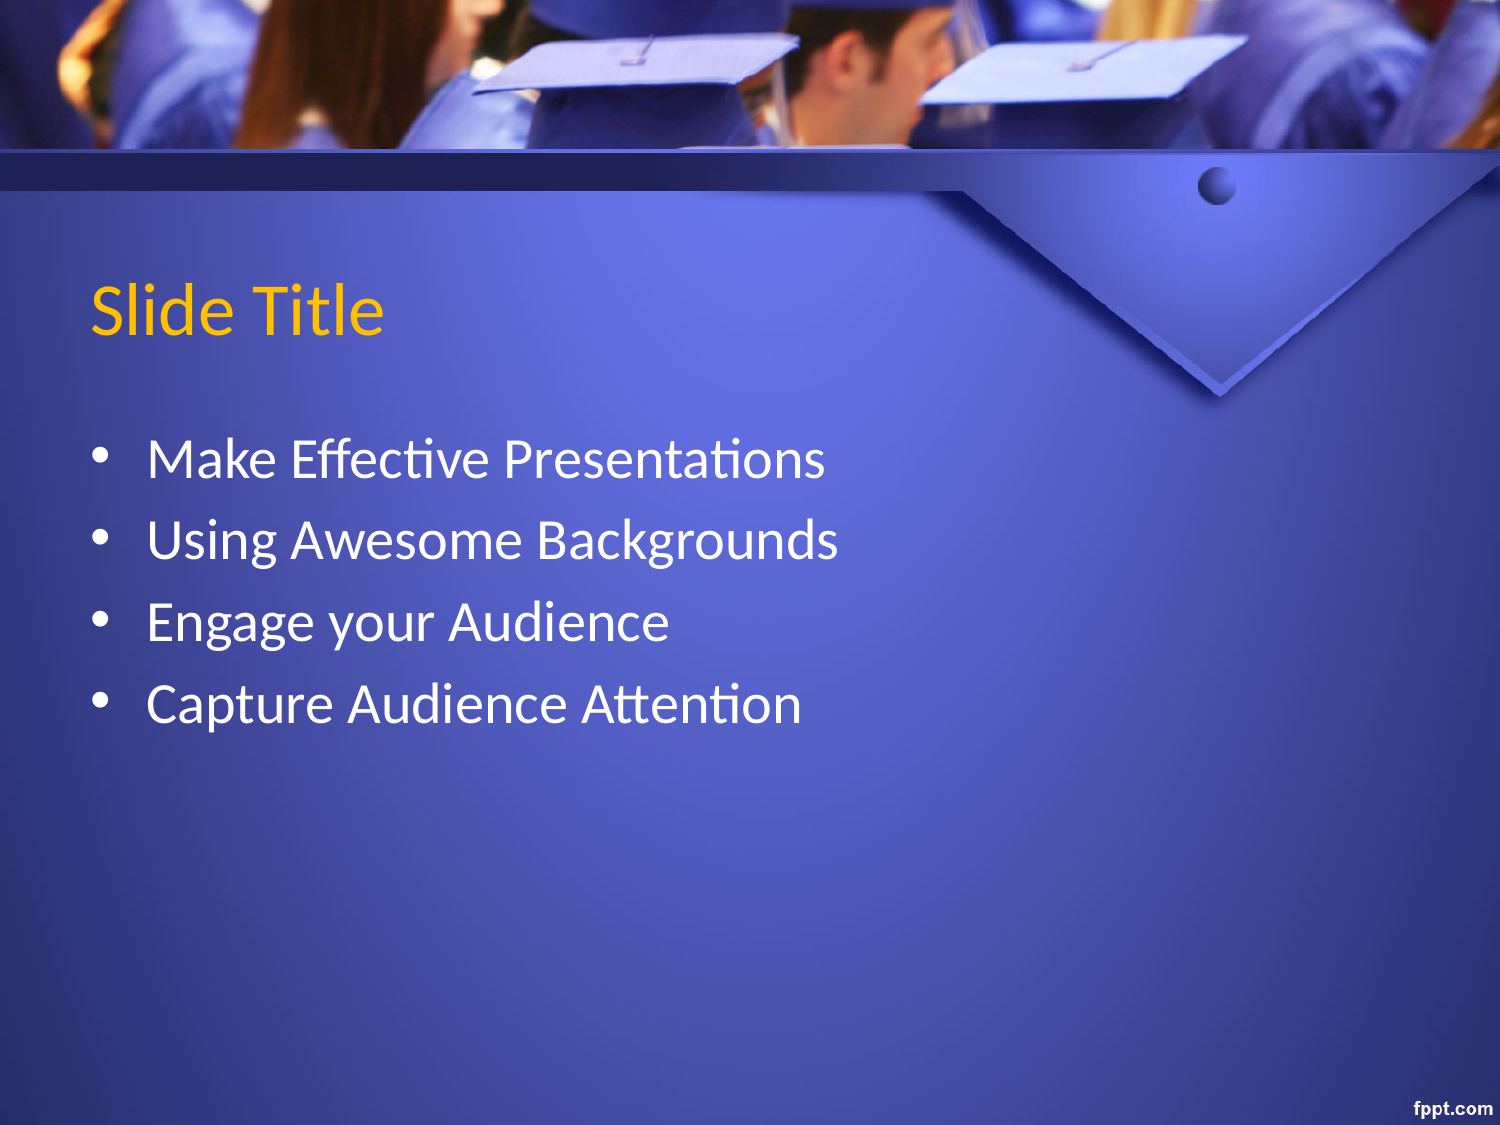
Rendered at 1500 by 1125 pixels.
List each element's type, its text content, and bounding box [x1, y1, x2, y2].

title Slide Title [75, 211, 1425, 400]
list Make Effective Presentations Using Awesome Backgrounds Engage your Audience Capture Audience Attention [75, 412, 1425, 1056]
picture [0, 0, 1500, 1125]
